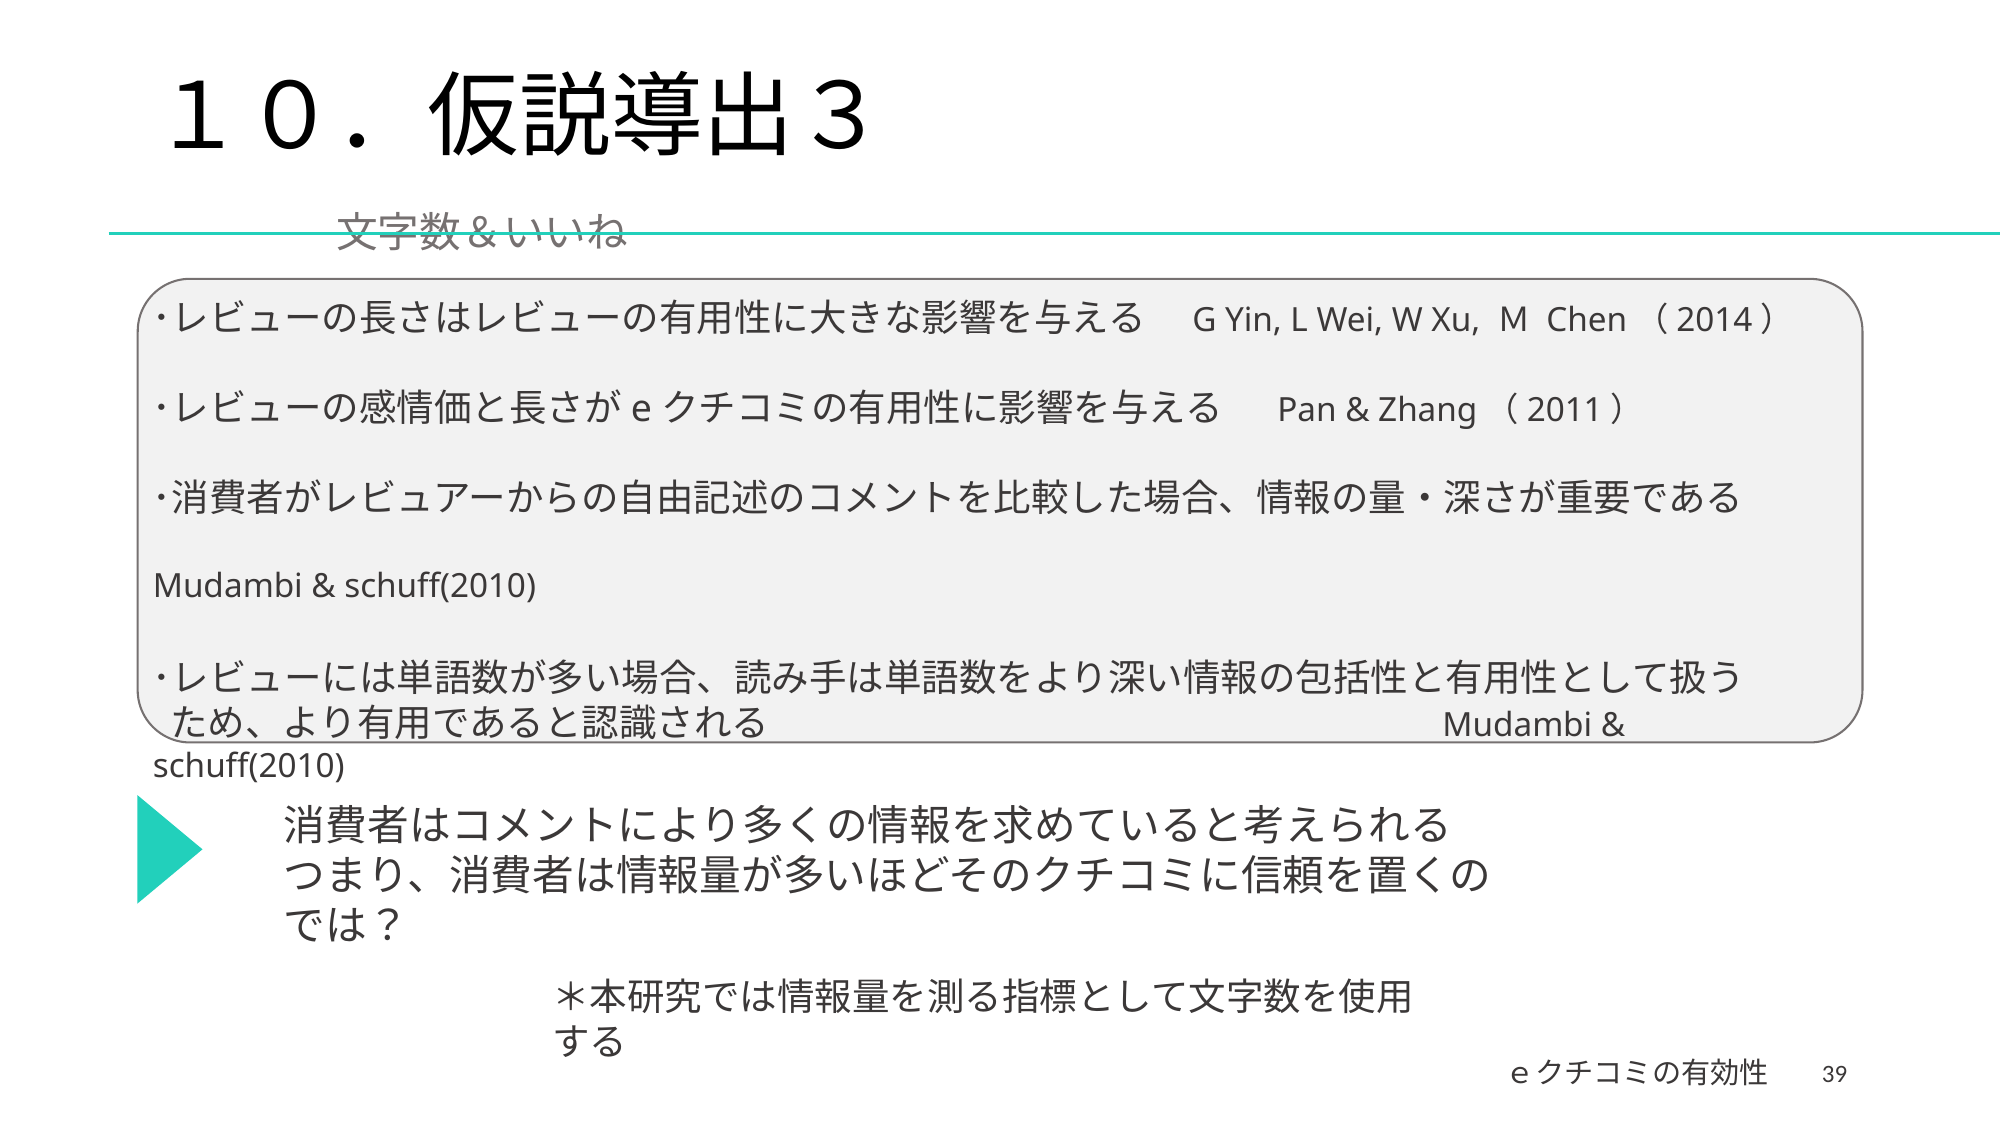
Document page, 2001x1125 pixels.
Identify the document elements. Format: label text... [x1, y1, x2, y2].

text_box ｅクチコミの有効性 [1491, 1047, 1784, 1098]
slide_number 39 [1412, 1042, 1863, 1103]
title １０．仮説導出３ 文字数＆いいね [137, 235, 1863, 278]
title １０．仮説導出３ 文字数＆いいね [137, 59, 1863, 232]
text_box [137, 278, 1863, 743]
text_box [136, 792, 205, 906]
text_box 消費者はコメントにより多くの情報を求めていると考えられる つまり、消費者は情報量が多いほどそのクチコミに信頼を置くのでは？ [269, 791, 1529, 957]
text_box ＊本研究では情報量を測る指標として文字数を使用する [537, 965, 1463, 1070]
